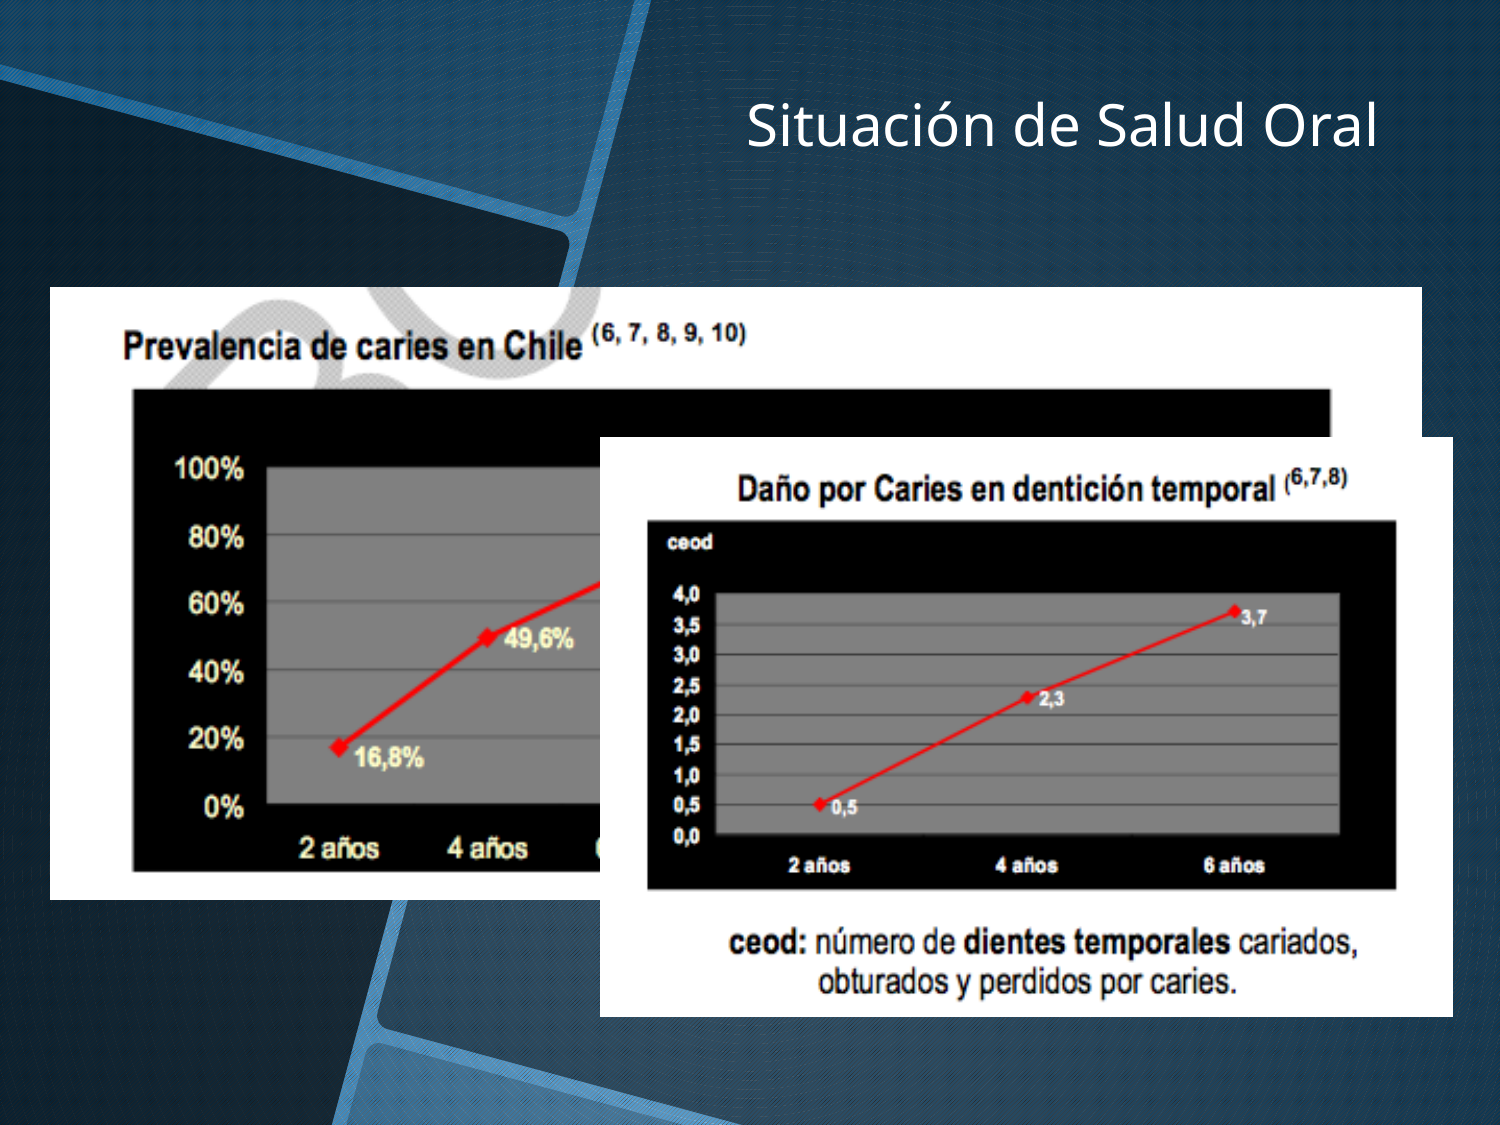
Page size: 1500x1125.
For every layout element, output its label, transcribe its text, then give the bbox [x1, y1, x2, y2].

list Situación de Salud Oral [731, 55, 1496, 191]
picture [49, 286, 1453, 1018]
